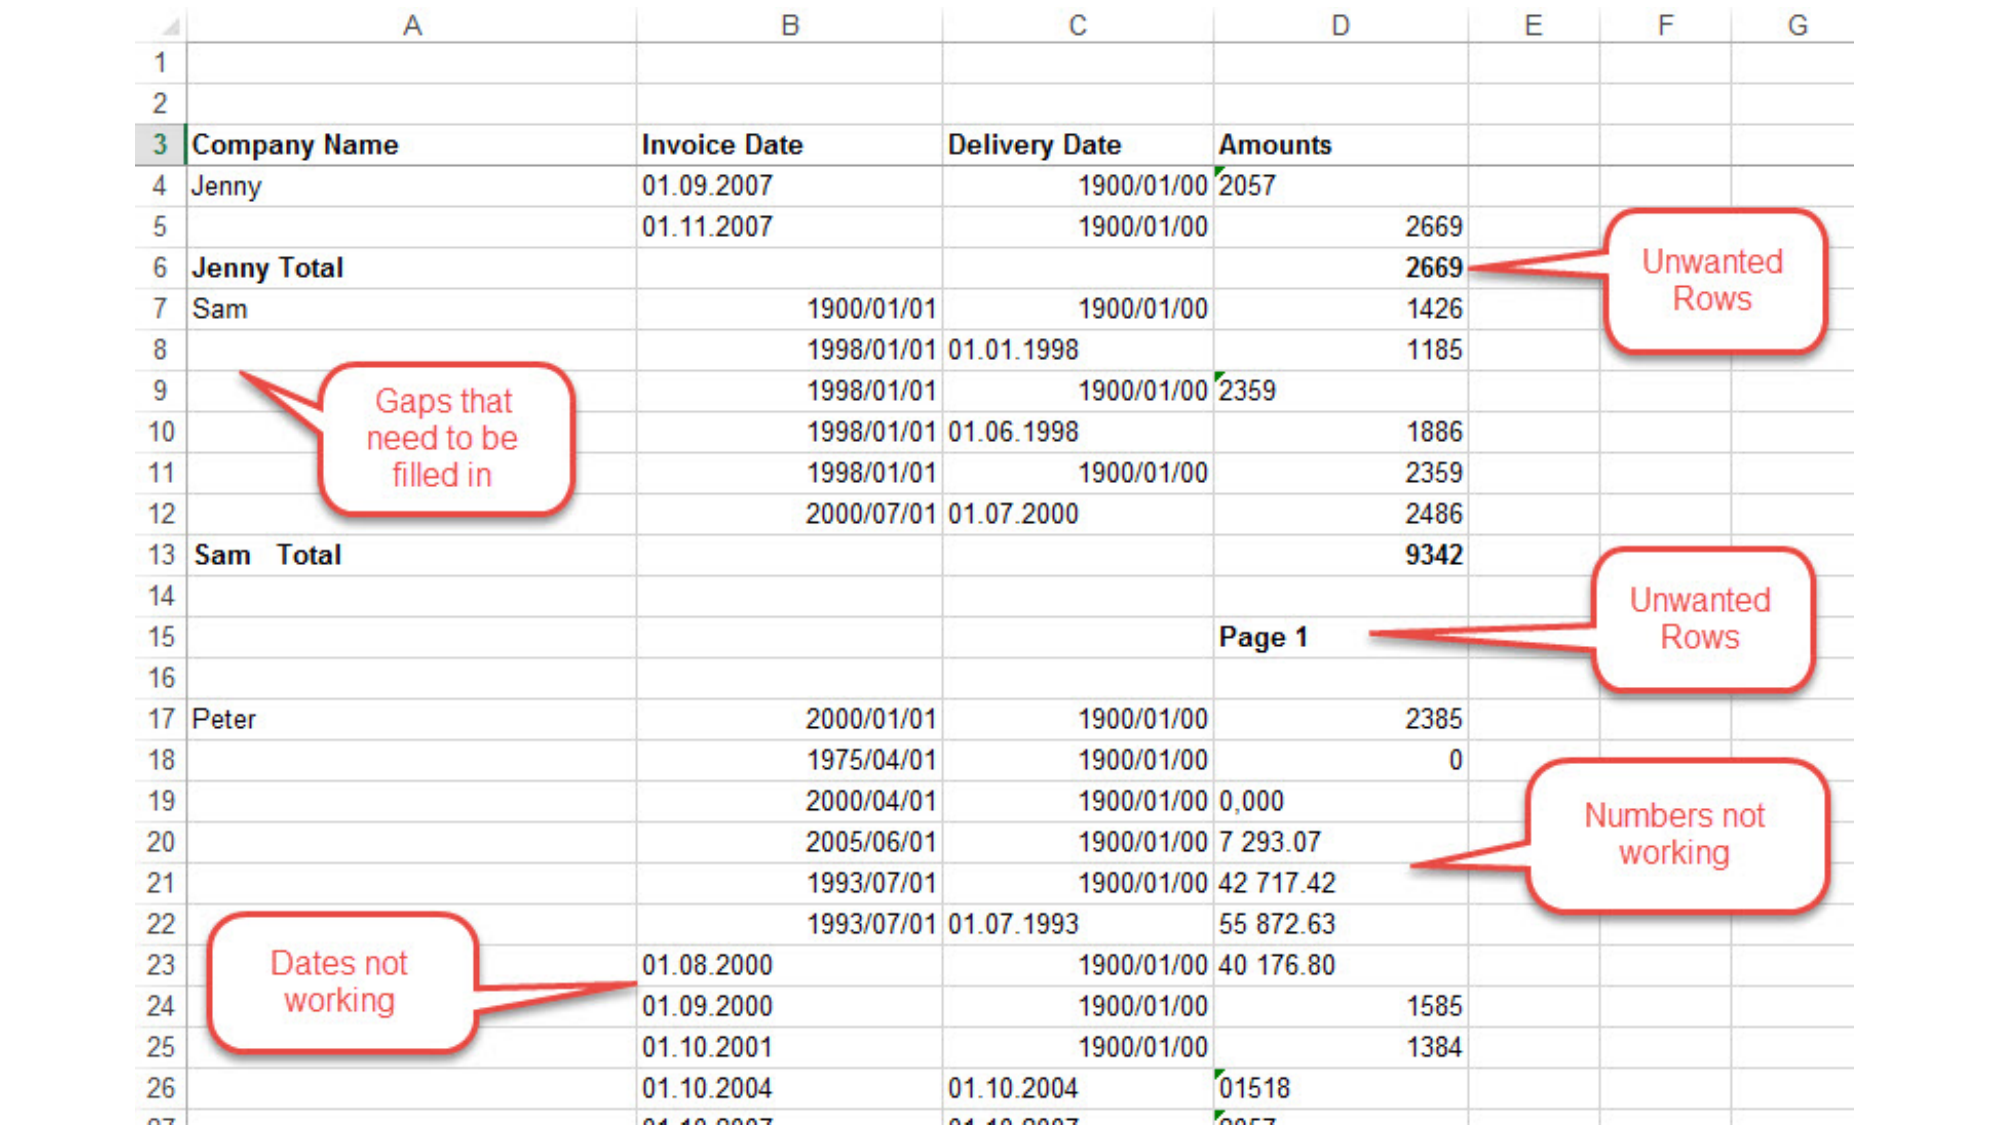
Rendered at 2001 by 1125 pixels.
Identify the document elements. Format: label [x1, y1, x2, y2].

picture [135, 7, 1854, 1125]
